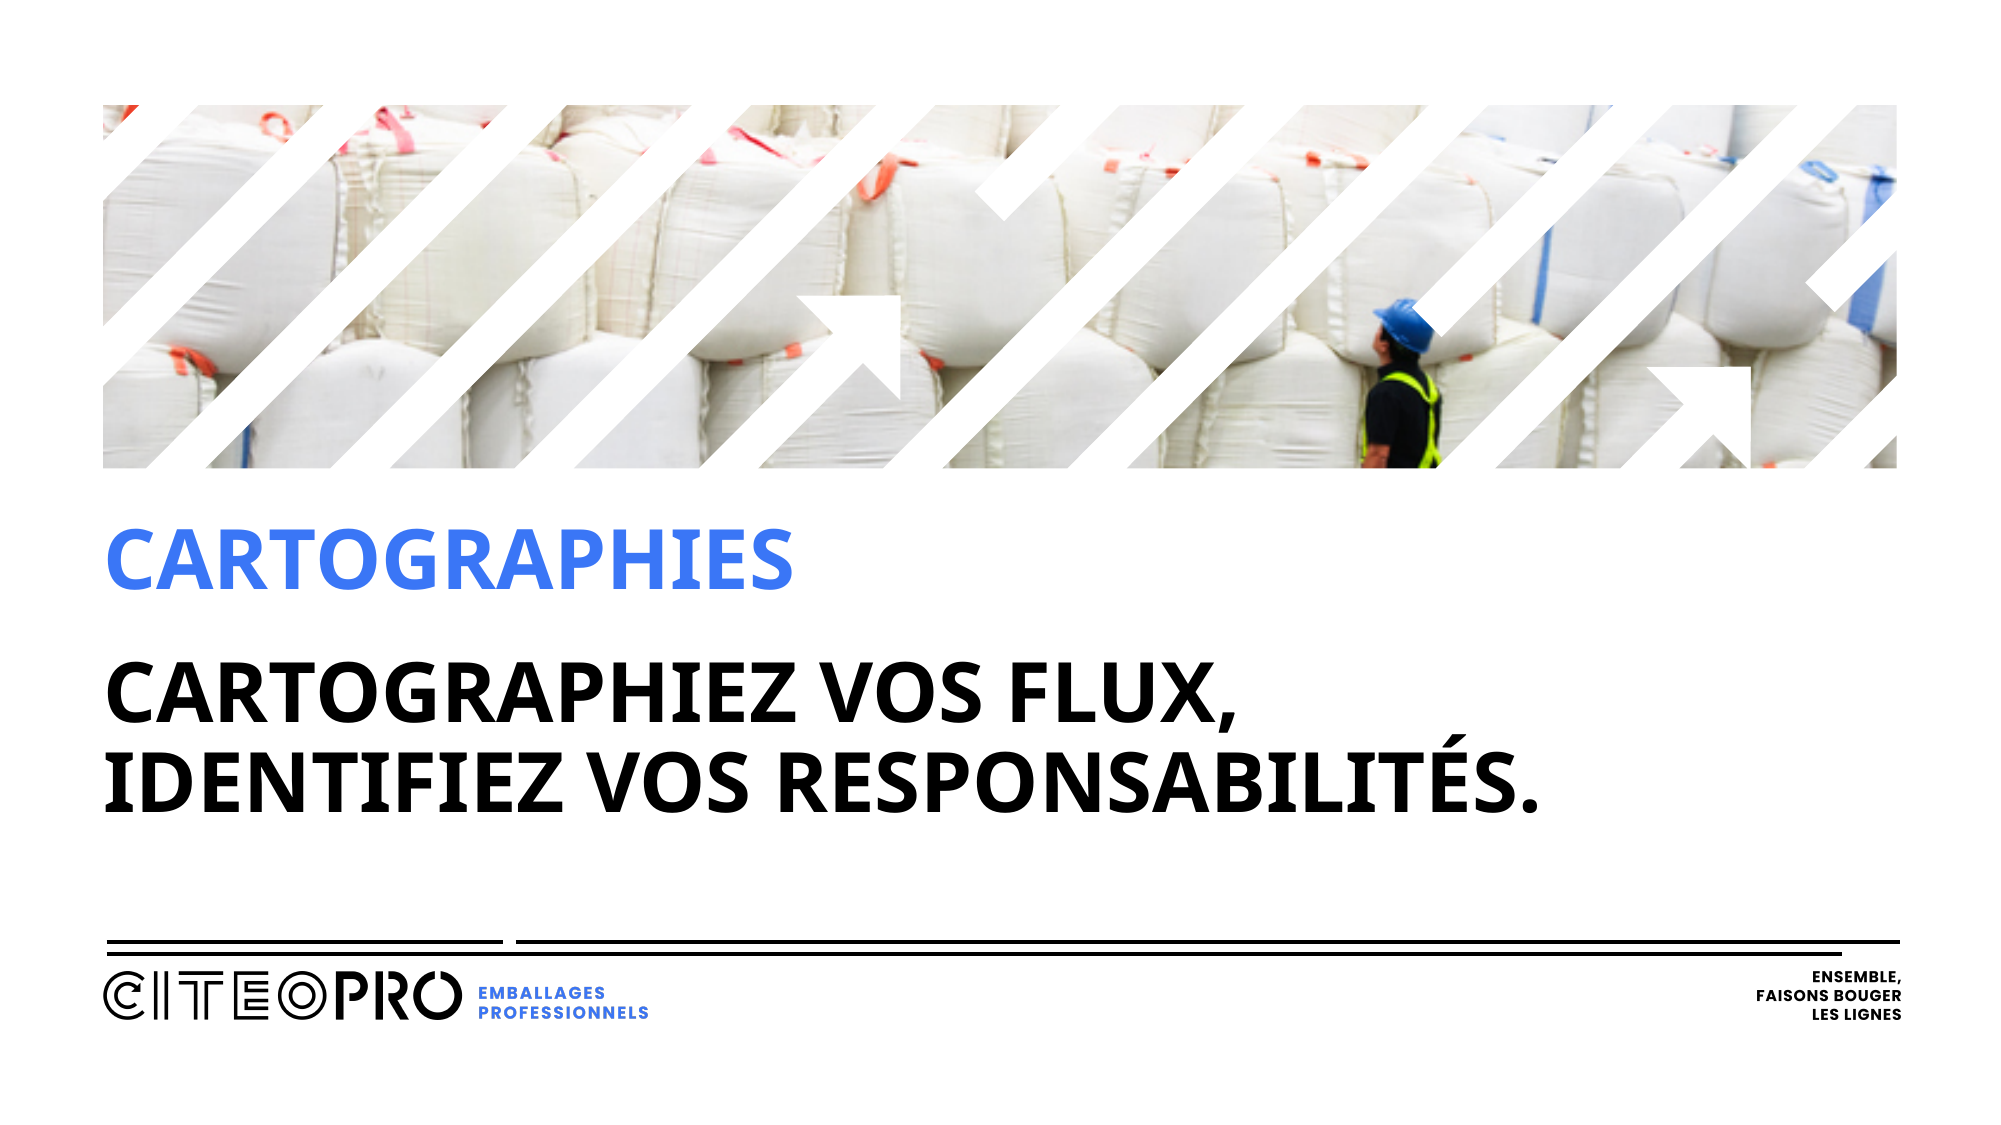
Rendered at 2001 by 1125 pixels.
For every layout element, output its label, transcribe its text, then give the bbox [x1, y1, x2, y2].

picture [1757, 971, 1901, 1020]
picture [103, 971, 648, 1020]
picture [103, 105, 1897, 469]
title Cartographies [103, 517, 1897, 597]
subtitle Cartographiez vos flux, identifiez vos responsabilités. [103, 650, 1897, 841]
